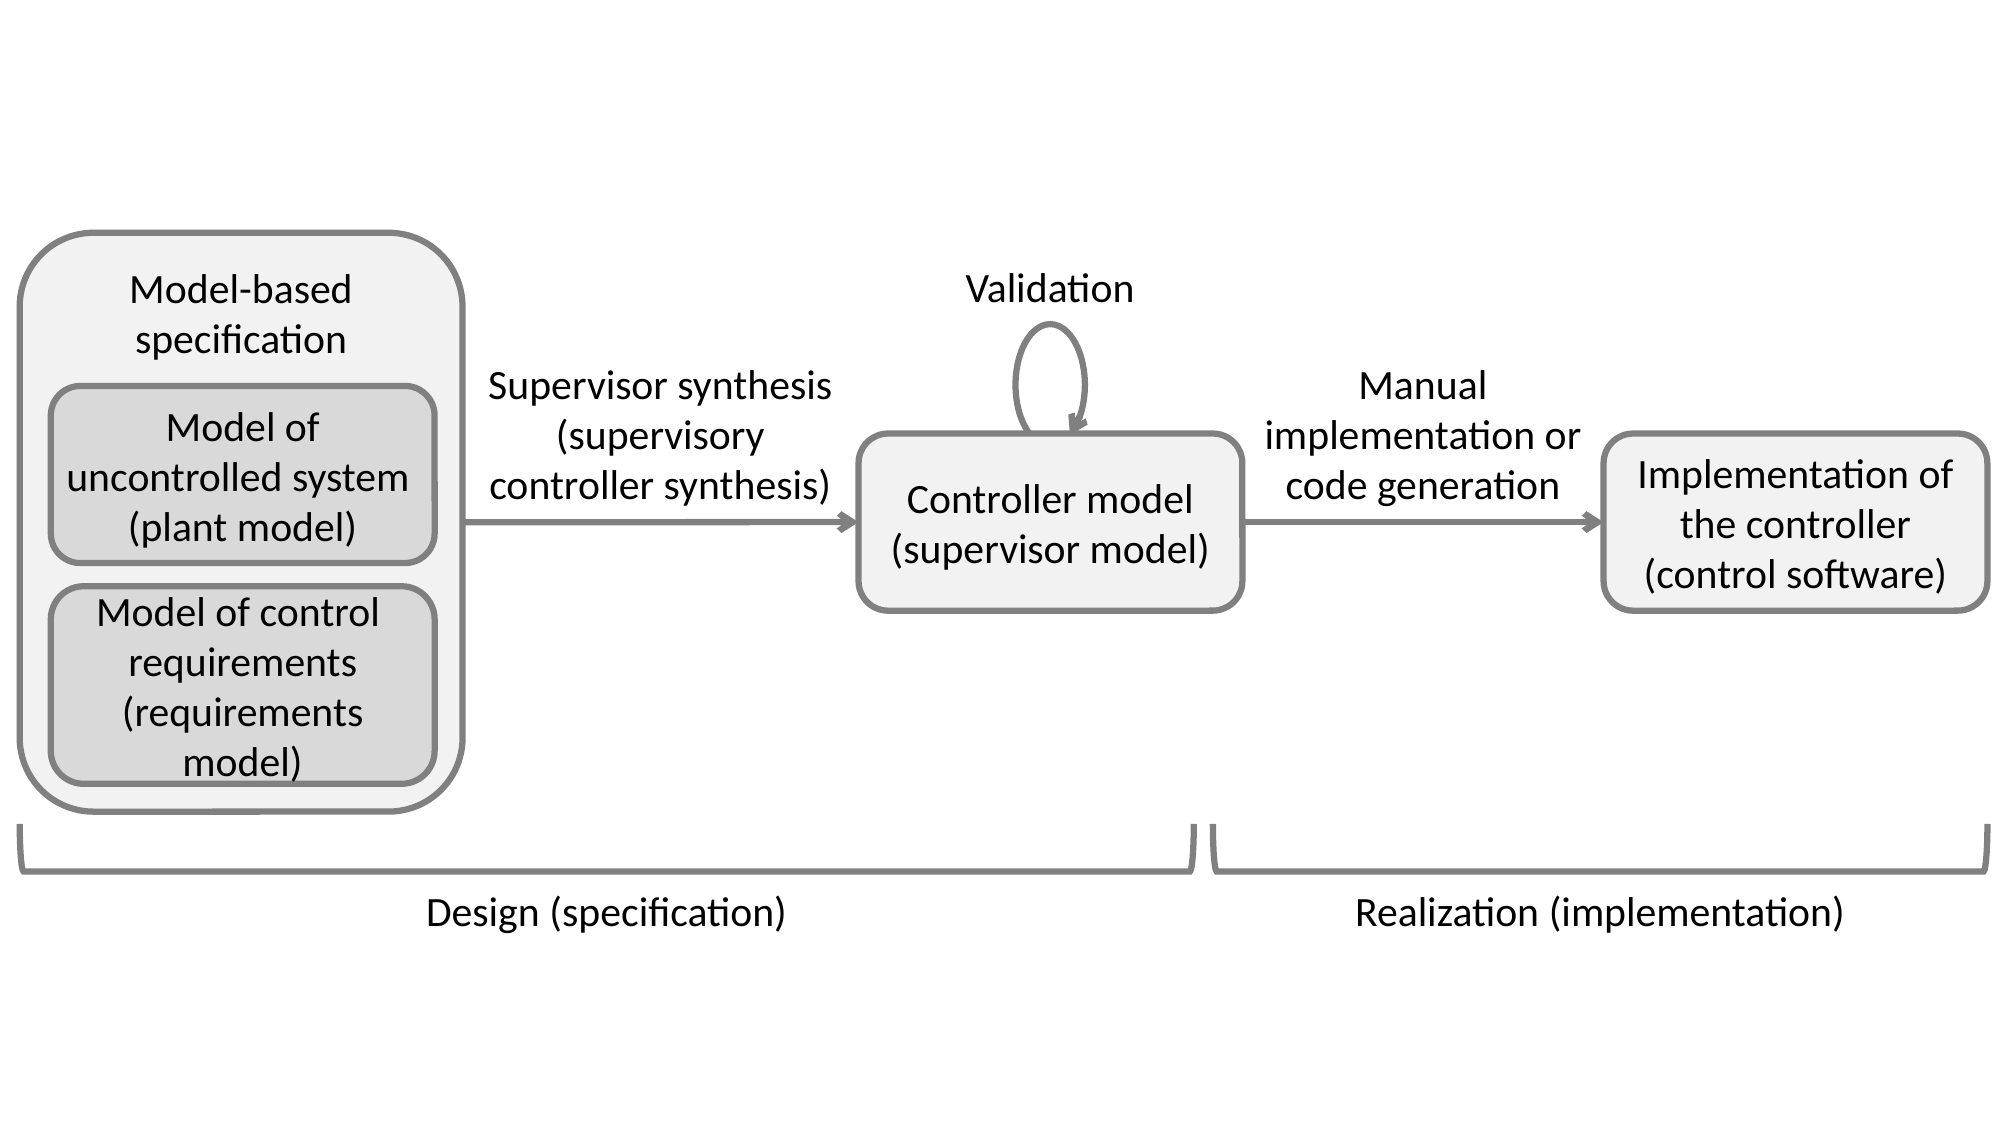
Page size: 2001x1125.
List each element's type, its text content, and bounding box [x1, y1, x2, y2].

text_box Manual implementation or code generation [1242, 350, 1604, 515]
text_box Controller model (supervisor model) [857, 432, 1244, 612]
text_box [18, 823, 1195, 873]
text_box Validation [950, 253, 1150, 319]
text_box [1211, 823, 1989, 873]
text_box Supervisor synthesis (supervisory controller synthesis) [463, 350, 859, 515]
text_box Design (specification) [19, 877, 1194, 942]
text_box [19, 232, 463, 812]
text_box Implementation of the controller (control software) [1602, 432, 1989, 612]
text_box Realization (implementation) [1212, 877, 1988, 942]
text_box [1014, 323, 1086, 435]
